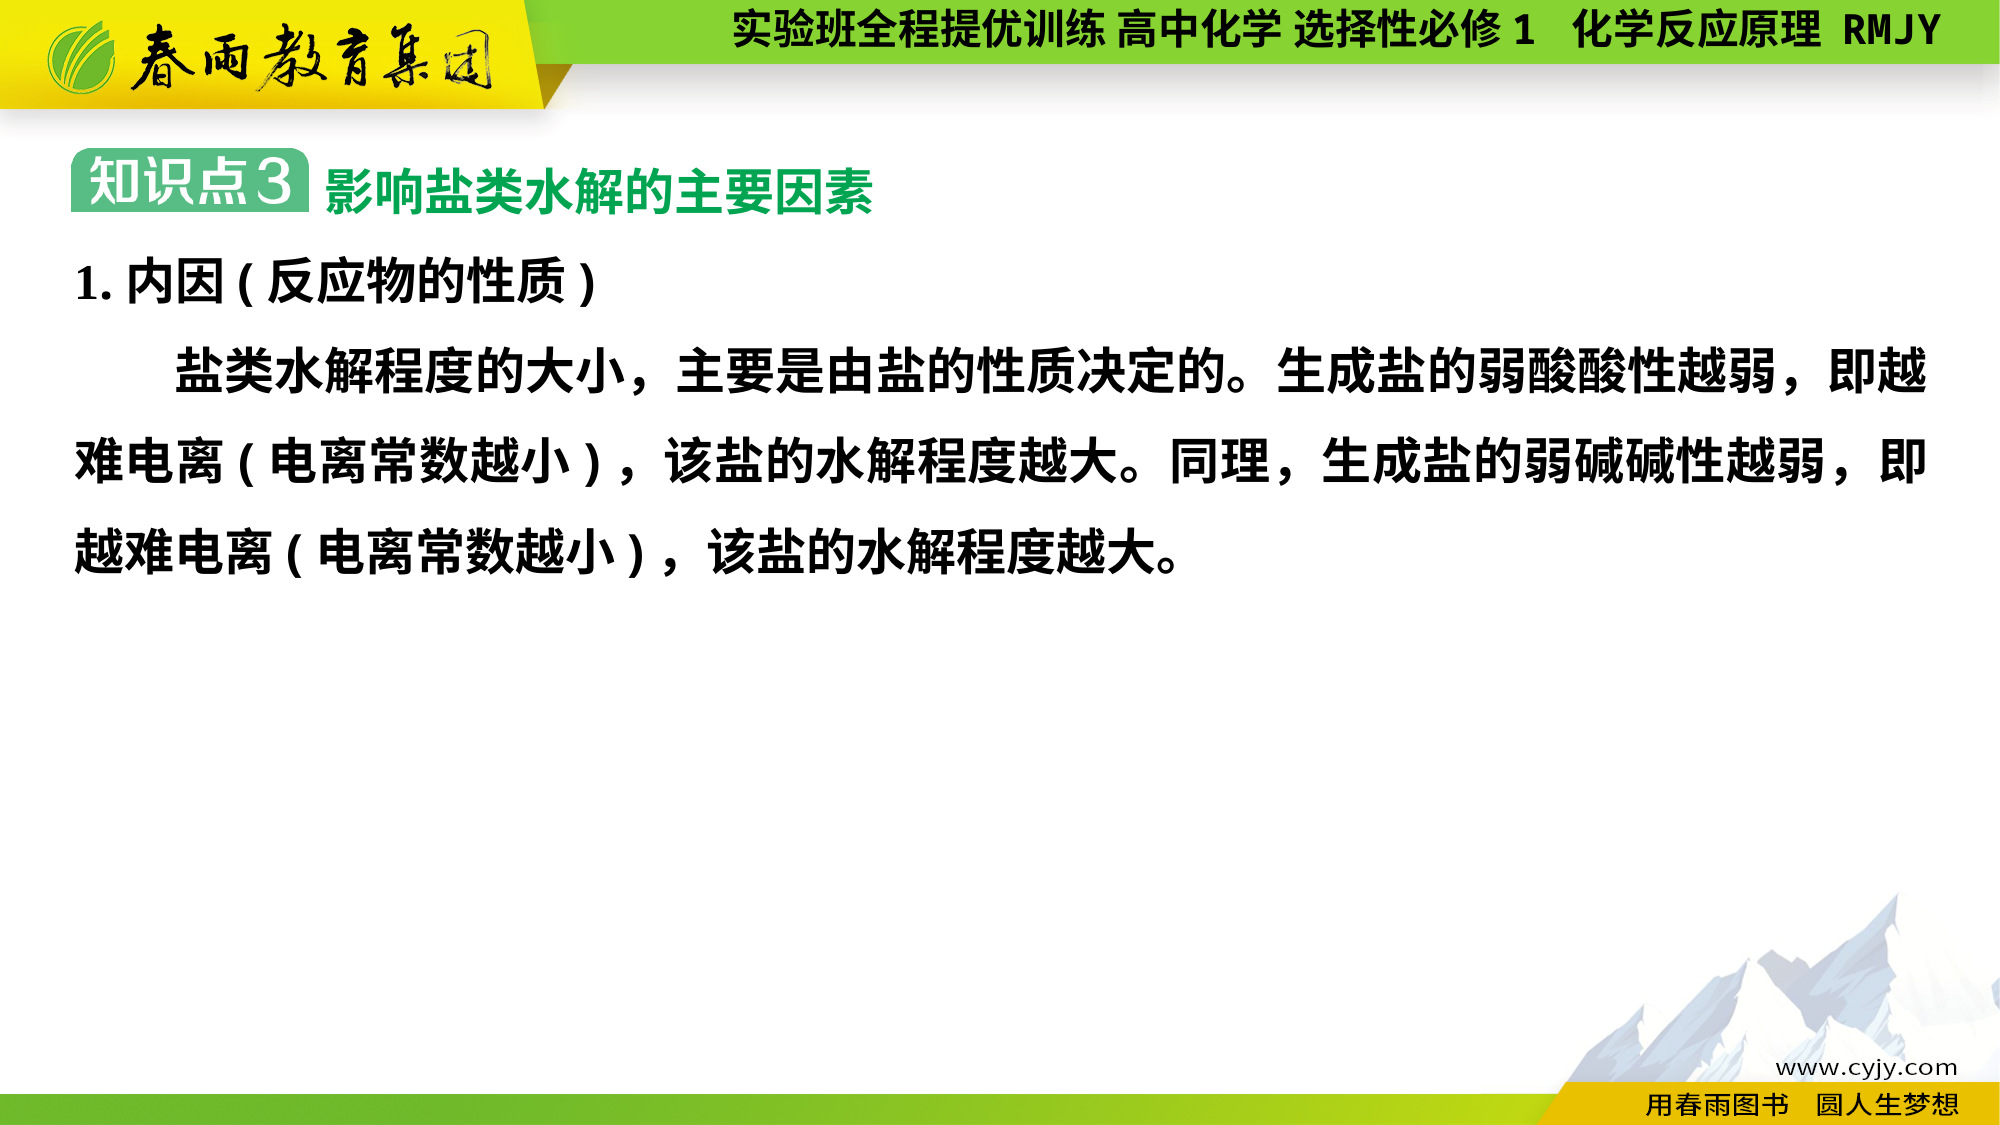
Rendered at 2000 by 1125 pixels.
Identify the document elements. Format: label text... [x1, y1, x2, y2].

list 影响盐类水解的主要因素 1.内因(反应物的性质) 盐类水解程度的大小，主要是由盐的性质决定的。生成盐的弱酸酸性越弱，即越难电离(电离常数越小)，该盐的水解程度越大。同理，生成盐的弱碱碱性越弱，即越难电离(电离常数越小)，该盐的水解程度越大。 [59, 122, 1944, 592]
picture [0, 0, 2000, 1125]
